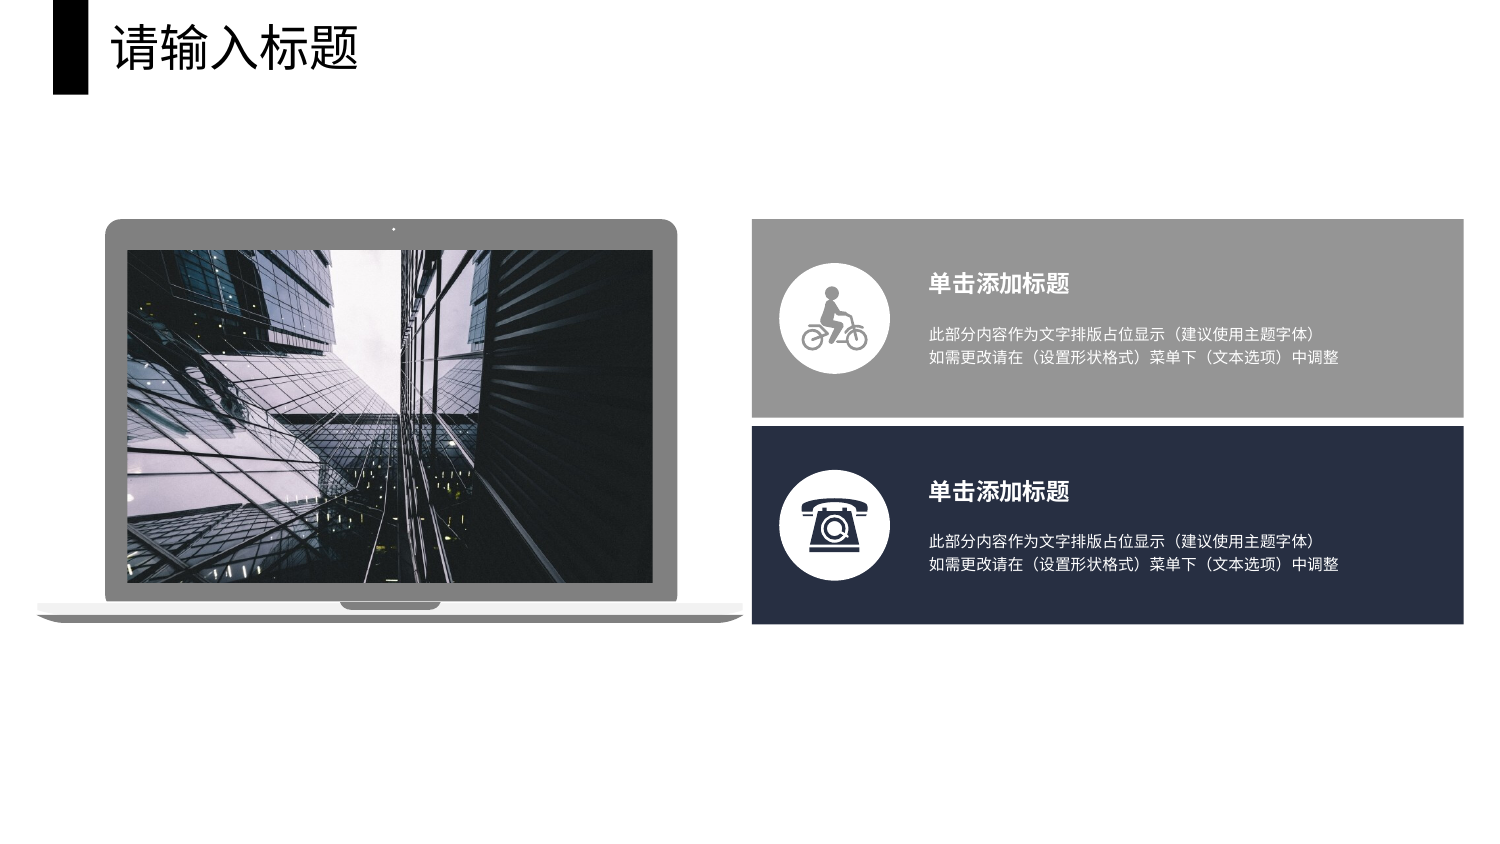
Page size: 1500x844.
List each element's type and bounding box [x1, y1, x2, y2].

text_box [52, 0, 396, 95]
text_box [35, 218, 744, 624]
text_box [751, 218, 1464, 418]
text_box [751, 425, 1464, 625]
